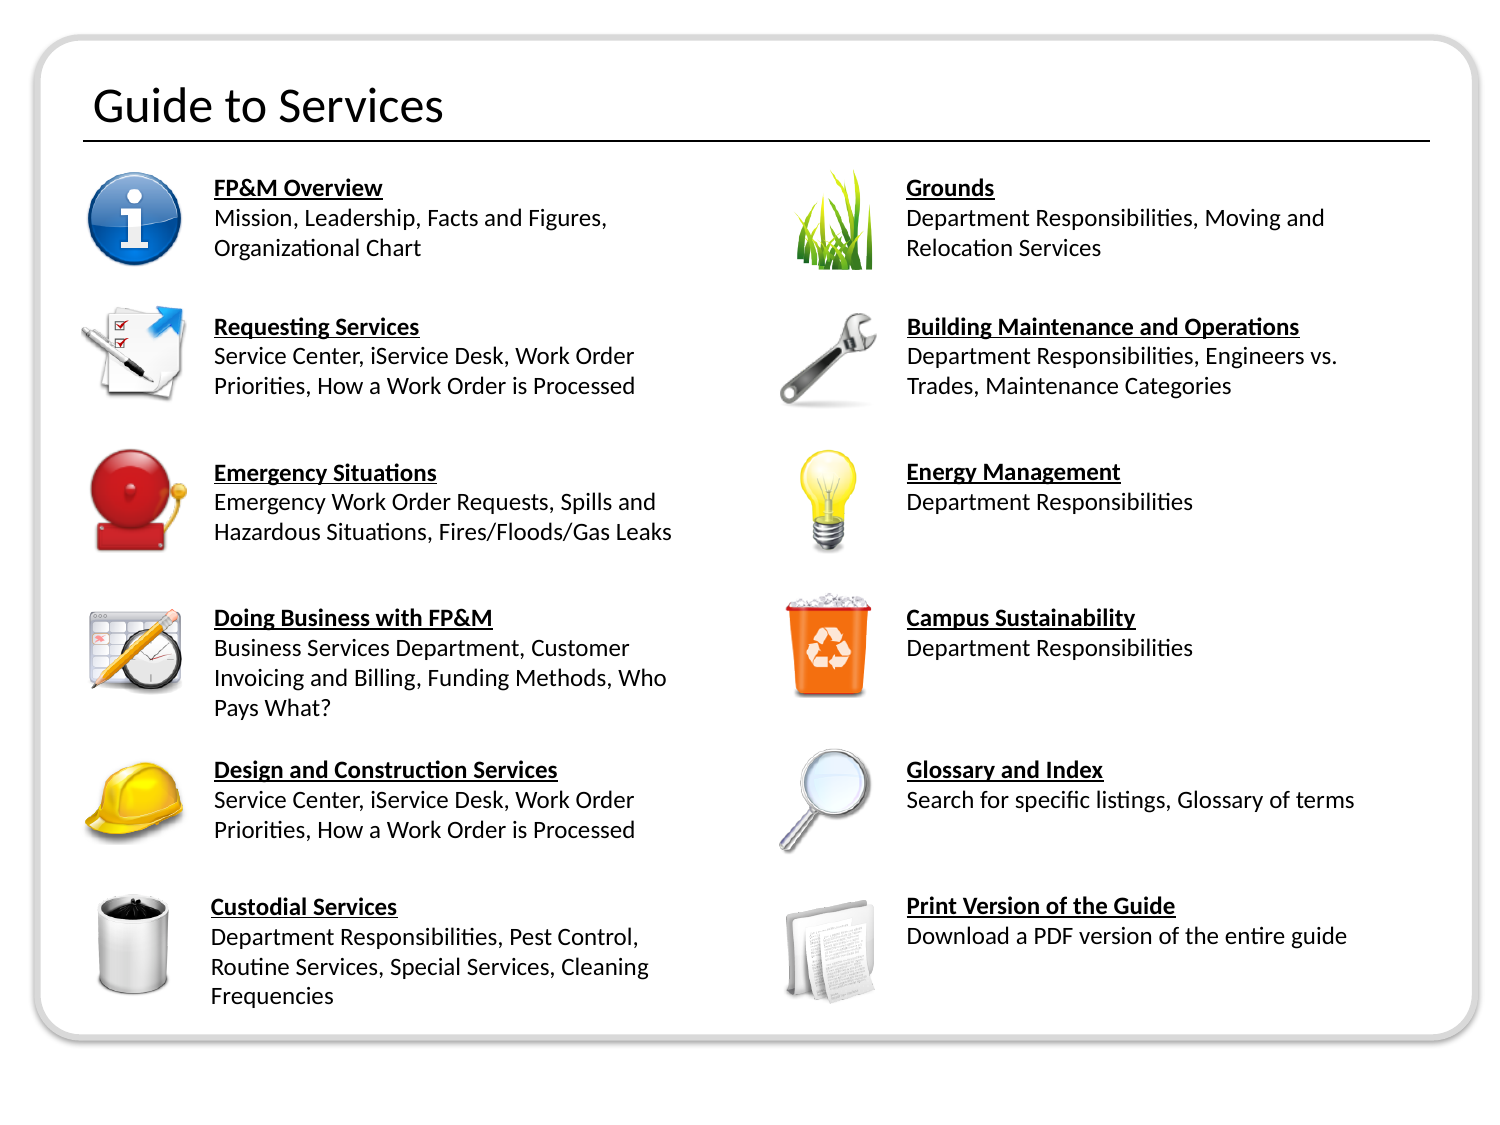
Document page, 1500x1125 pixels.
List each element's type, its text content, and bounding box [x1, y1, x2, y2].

text_box Guide to Services [78, 65, 1488, 141]
text_box Campus Sustainability Department Responsibilities [891, 594, 1383, 669]
picture [81, 165, 187, 271]
text_box Design and Construction Services Service Center, iService Desk, Work Order Priorities, How a Work Order is Processed [199, 746, 690, 851]
text_box Emergency Situations Emergency Work Order Requests, Spills and Hazardous Situations, Fires/Floods/Gas Leaks [199, 448, 690, 554]
text_box Glossary and Index Search for specific listings, Glossary of terms [891, 746, 1383, 821]
picture [774, 446, 882, 554]
picture [775, 591, 881, 698]
picture [79, 891, 185, 998]
picture [81, 447, 187, 553]
text_box [34, 34, 1479, 1041]
picture [786, 164, 883, 272]
text_box FP&M Overview Mission, Leadership, Facts and Figures, Organizational Chart [199, 163, 690, 269]
text_box Doing Business with FP&M Business Services Department, Customer Invoicing and Billing, Funding Methods, Who Pays What? [199, 594, 690, 729]
picture [81, 299, 187, 405]
picture [773, 745, 883, 855]
picture [77, 754, 190, 845]
text_box Building Maintenance and Operations Department Responsibilities, Engineers vs. Trades, Maintenance Categories [892, 302, 1383, 408]
text_box Custodial Services Department Responsibilities, Pest Control, Routine Services, Special Services, Cleaning Frequencies [196, 882, 686, 1018]
text_box Grounds Department Responsibilities, Moving and Relocation Services [891, 163, 1383, 269]
picture [781, 898, 875, 1004]
text_box Requesting Services Service Center, iService Desk, Work Order Priorities, How a Work Order is Processed [199, 302, 690, 408]
picture [81, 591, 187, 698]
picture [778, 311, 877, 410]
text_box Print Version of the Guide Download a PDF version of the entire guide [891, 882, 1383, 958]
text_box Energy Management Department Responsibilities [891, 448, 1383, 524]
